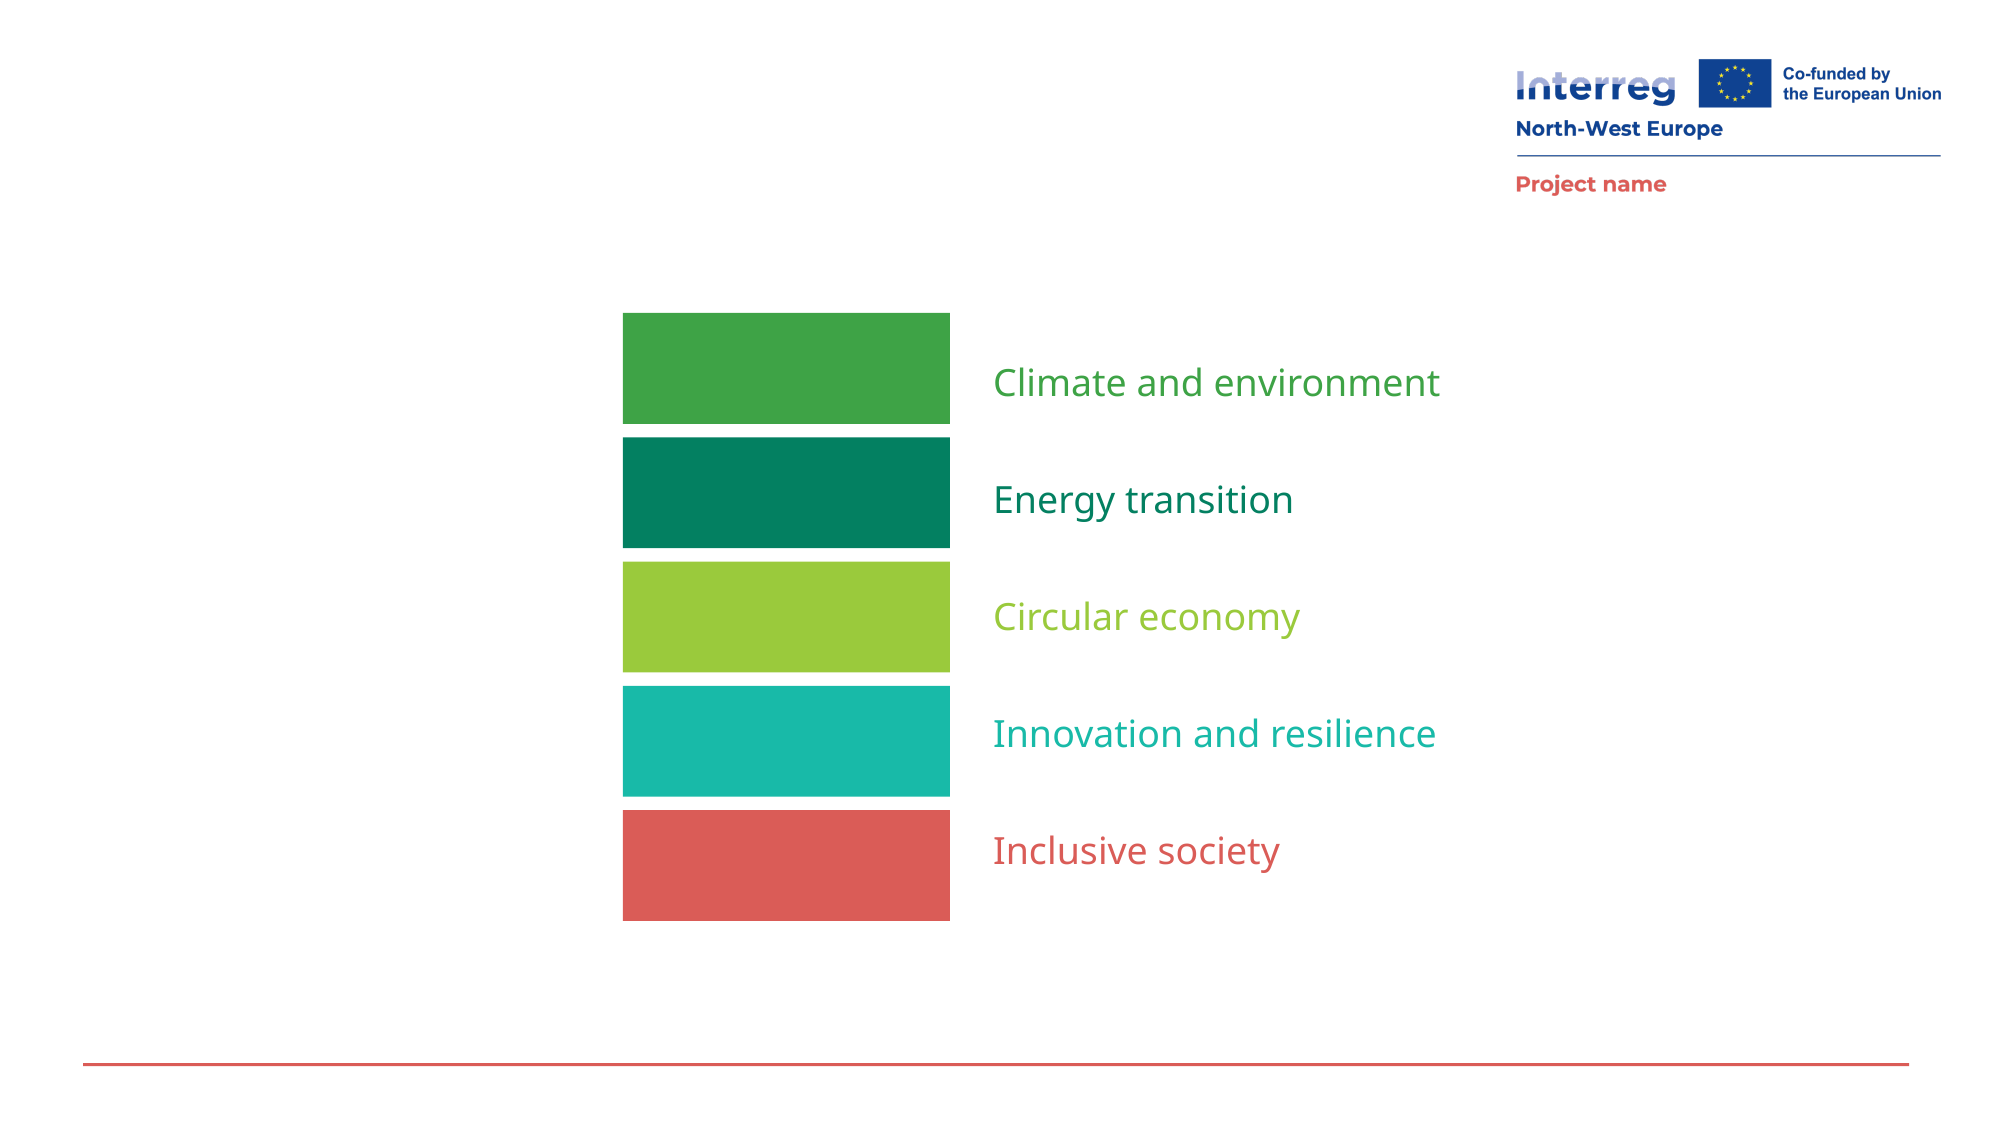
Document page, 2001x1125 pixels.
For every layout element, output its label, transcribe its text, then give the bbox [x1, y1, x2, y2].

text_box [622, 810, 950, 921]
text_box [622, 685, 950, 797]
text_box [622, 312, 950, 424]
text_box [622, 561, 950, 673]
text_box [622, 437, 950, 549]
picture [1458, 0, 2000, 251]
text_box Climate and environment Energy transition Circular economy Innovation and resilience Inclusive society [978, 338, 1507, 880]
